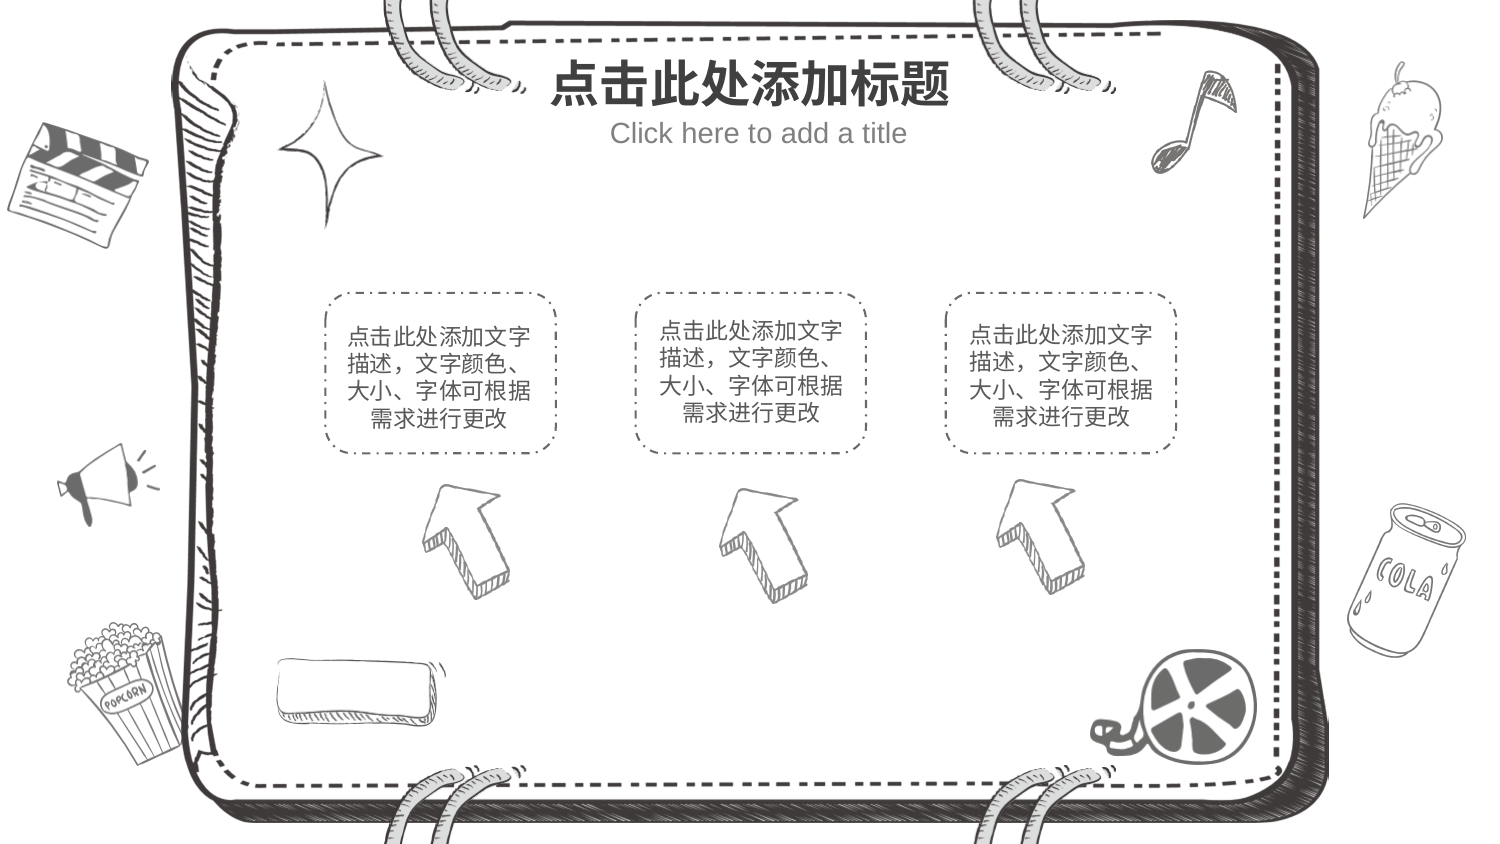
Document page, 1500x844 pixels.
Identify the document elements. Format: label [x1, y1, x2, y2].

picture [1347, 503, 1466, 659]
picture [7, 122, 149, 249]
text_box [507, 45, 993, 158]
text_box [945, 292, 1179, 454]
picture [57, 443, 160, 527]
text_box [322, 292, 556, 454]
picture [1363, 61, 1443, 220]
picture [66, 0, 1329, 844]
text_box [634, 292, 868, 454]
